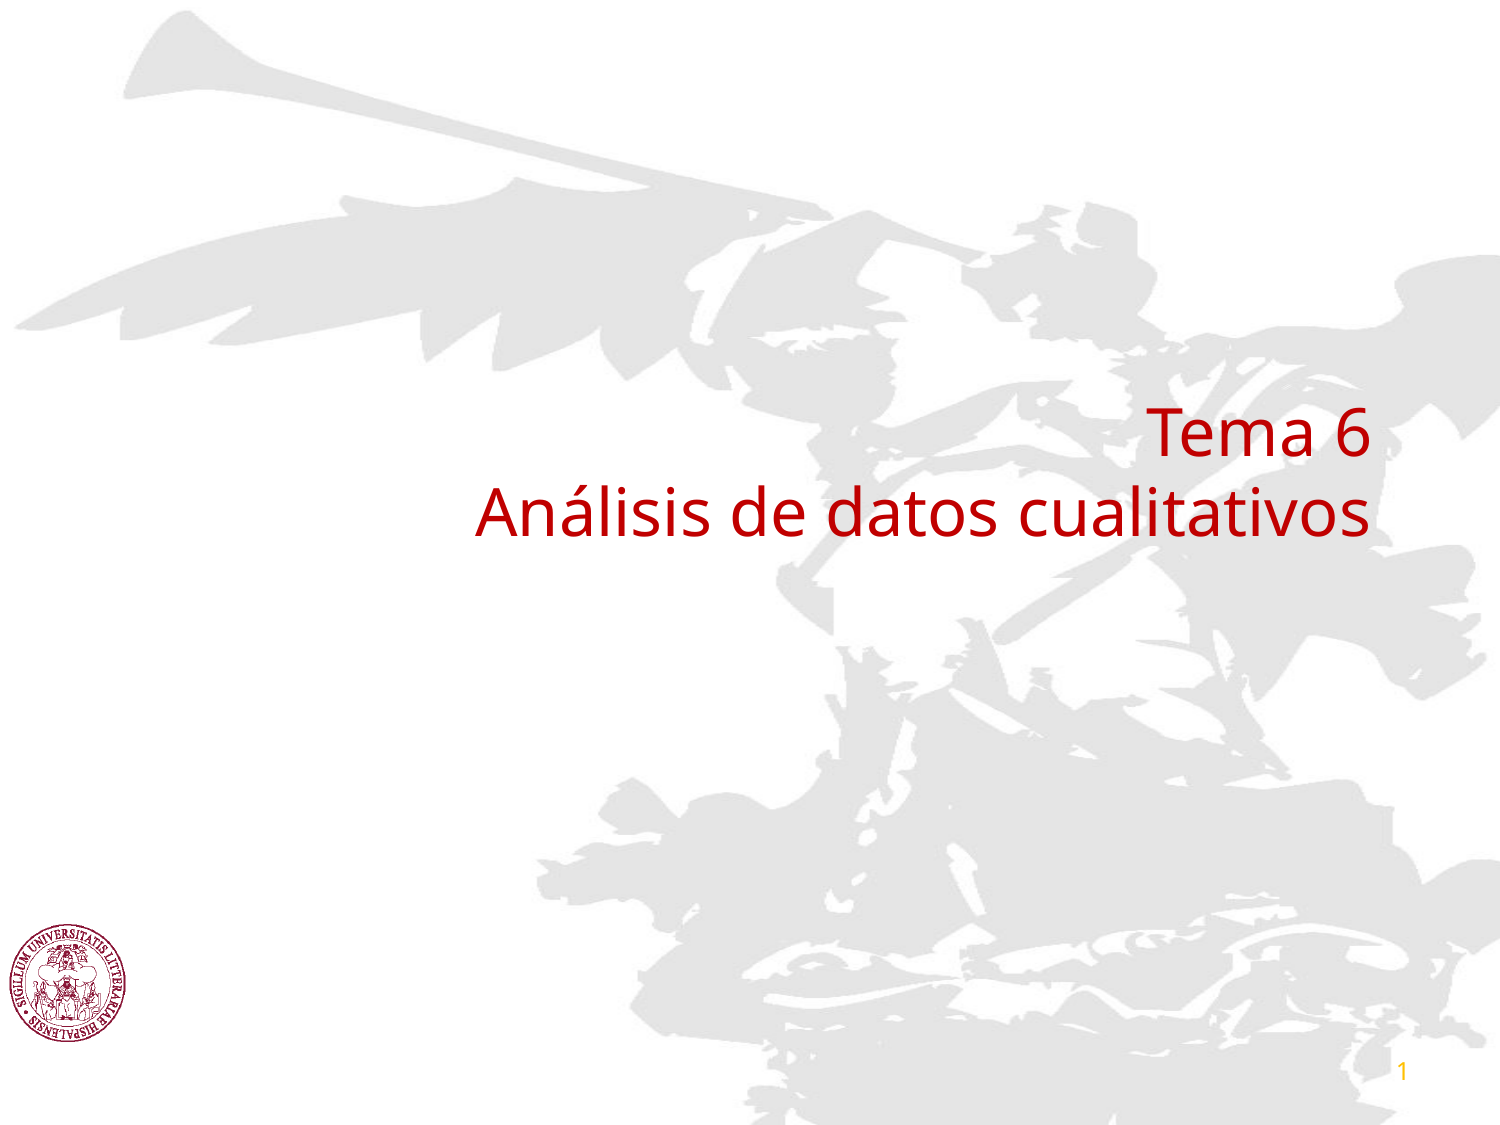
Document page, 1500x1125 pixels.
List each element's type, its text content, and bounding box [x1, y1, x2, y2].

title Tema 6 Análisis de datos cualitativos [112, 349, 1388, 591]
slide_number 1 [1074, 1042, 1425, 1103]
picture [0, 0, 1500, 1125]
